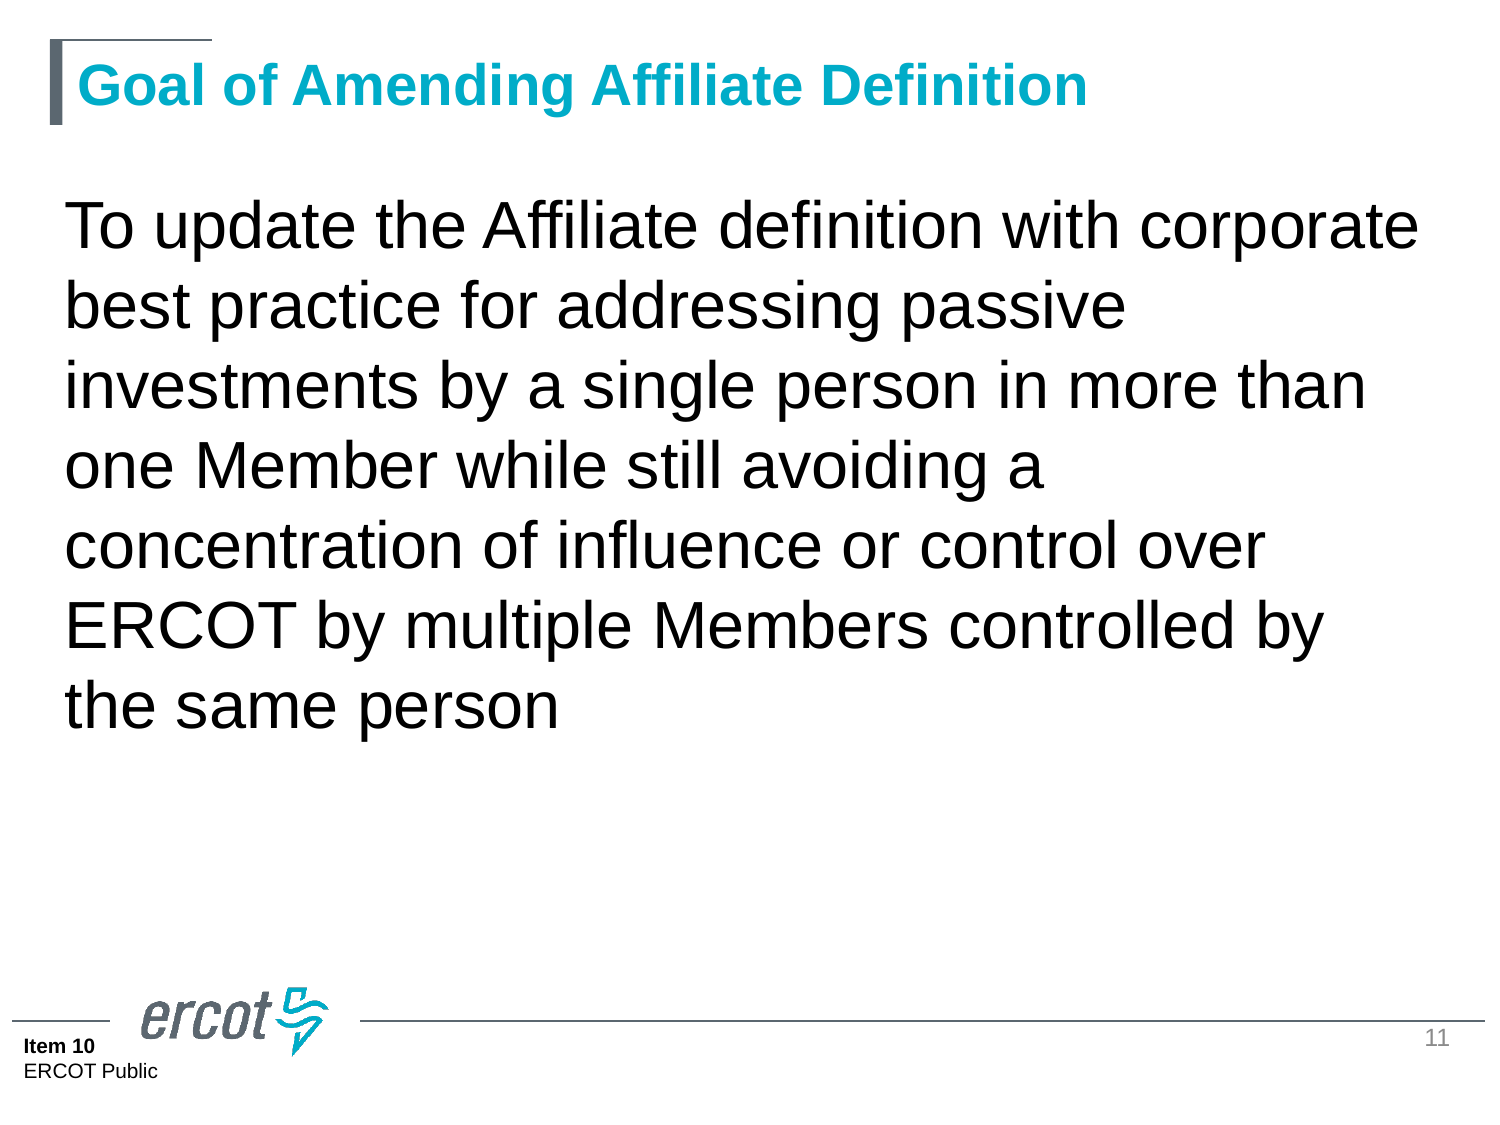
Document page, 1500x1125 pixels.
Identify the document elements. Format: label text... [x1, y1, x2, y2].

list To update the Affiliate definition with corporate best practice for addressing passive investments by a single person in more than one Member while still avoiding a concentration of influence or control over ERCOT by multiple Members controlled by the same person [50, 174, 1450, 972]
title Goal of Amending Affiliate Definition [62, 39, 1450, 134]
picture [137, 983, 332, 1059]
slide_number 11 [1387, 1012, 1488, 1062]
